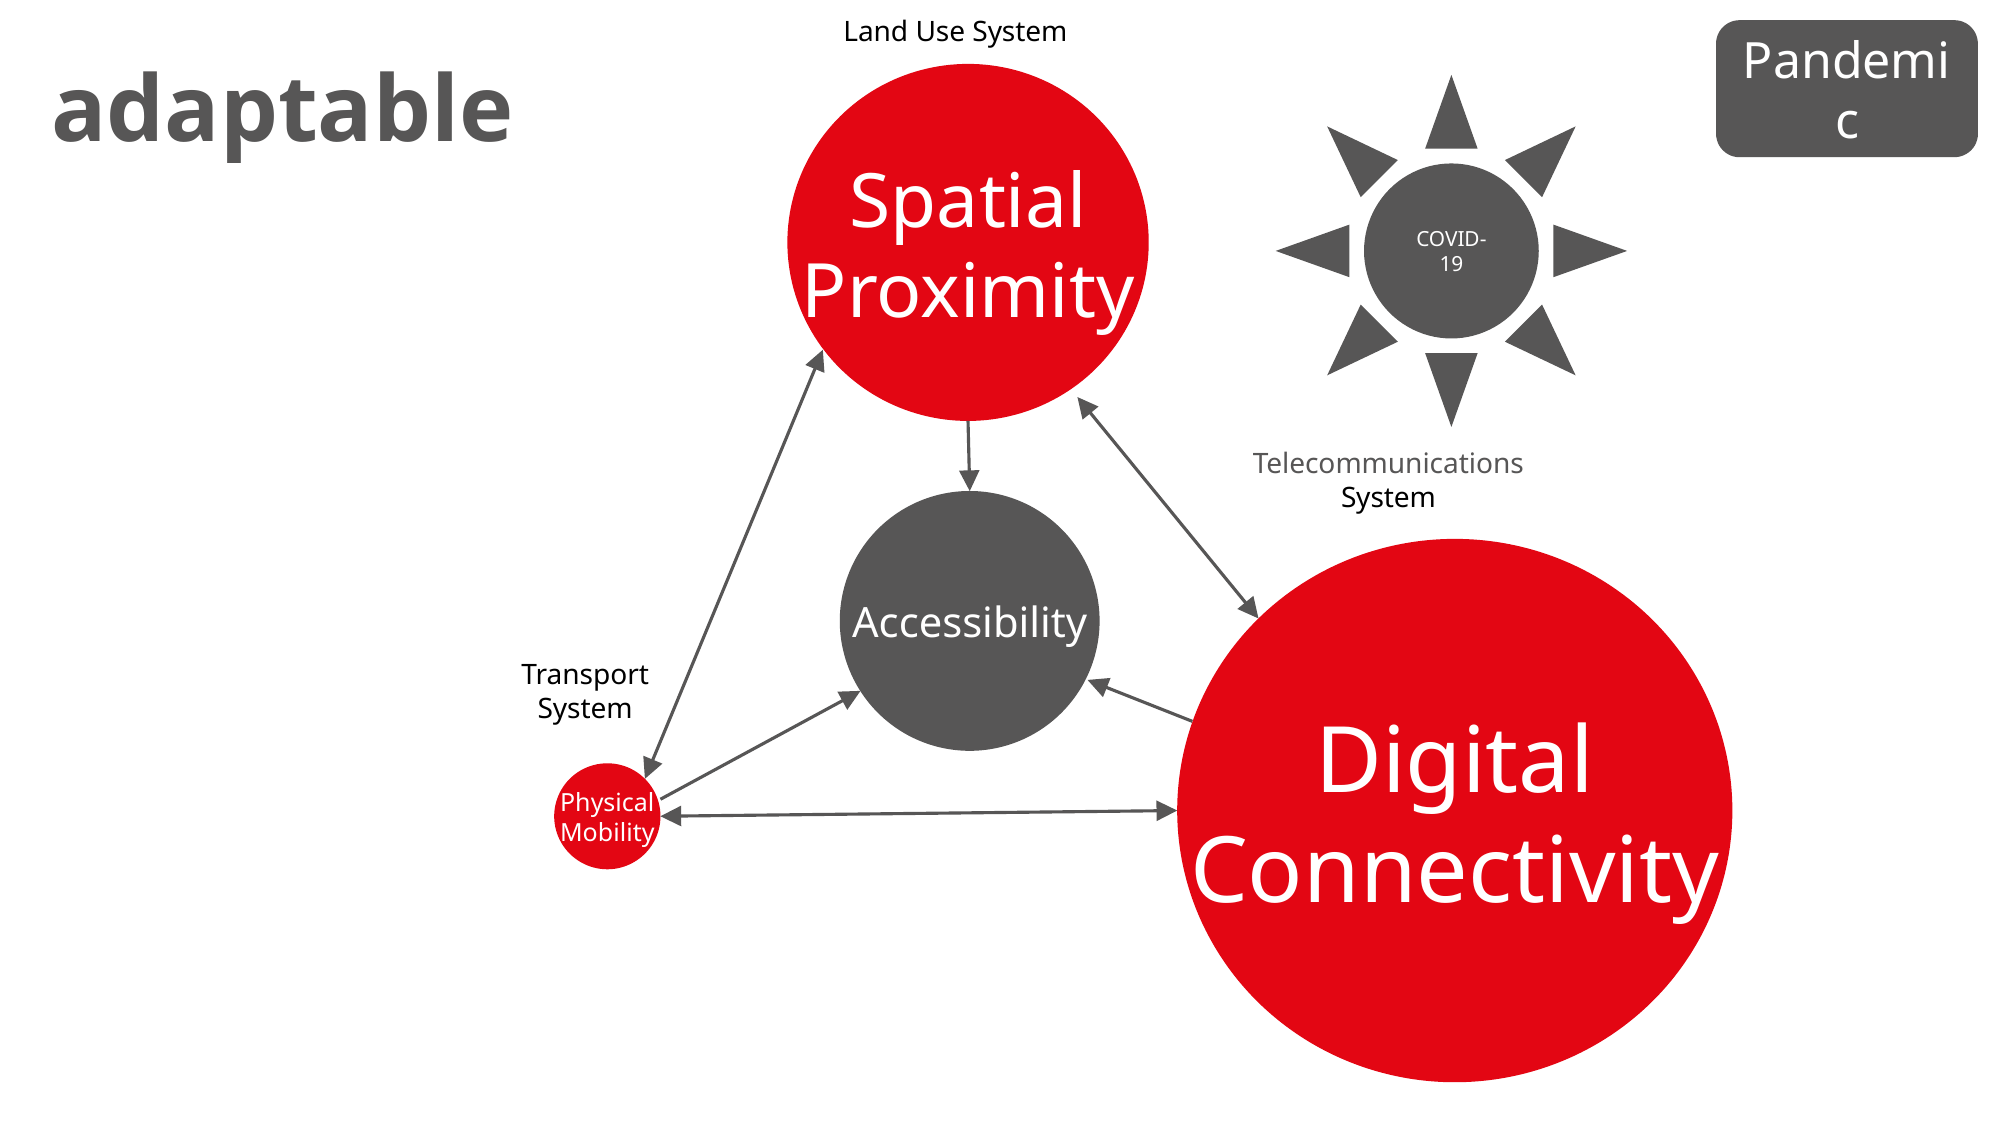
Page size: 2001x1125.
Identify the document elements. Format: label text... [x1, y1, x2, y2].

text_box COVID-19 [1504, 304, 1576, 376]
text_box Telecommunications System [1259, 438, 1539, 521]
text_box COVID-19 [1327, 126, 1398, 198]
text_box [660, 690, 861, 800]
text_box COVID-19 [1425, 74, 1478, 149]
text_box COVID-19 [1553, 224, 1628, 278]
text_box COVID-19 [1327, 304, 1398, 376]
text_box Transport System [506, 649, 644, 732]
text_box COVID-19 [1364, 163, 1539, 339]
text_box Land Use System [828, 5, 1083, 55]
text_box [660, 810, 1178, 817]
text_box Digital Connectivity [1176, 537, 1734, 1084]
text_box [644, 349, 823, 779]
text_box COVID-19 [1504, 126, 1576, 198]
text_box COVID-19 [1275, 224, 1350, 278]
text_box Accessibility [838, 489, 1101, 752]
text_box adaptable [36, 42, 529, 168]
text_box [1087, 679, 1193, 722]
text_box Pandemic [1716, 20, 1978, 158]
text_box Spatial Proximity [786, 62, 1150, 422]
text_box Physical Mobility [553, 762, 662, 871]
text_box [1077, 397, 1259, 619]
text_box COVID-19 [1425, 353, 1478, 427]
